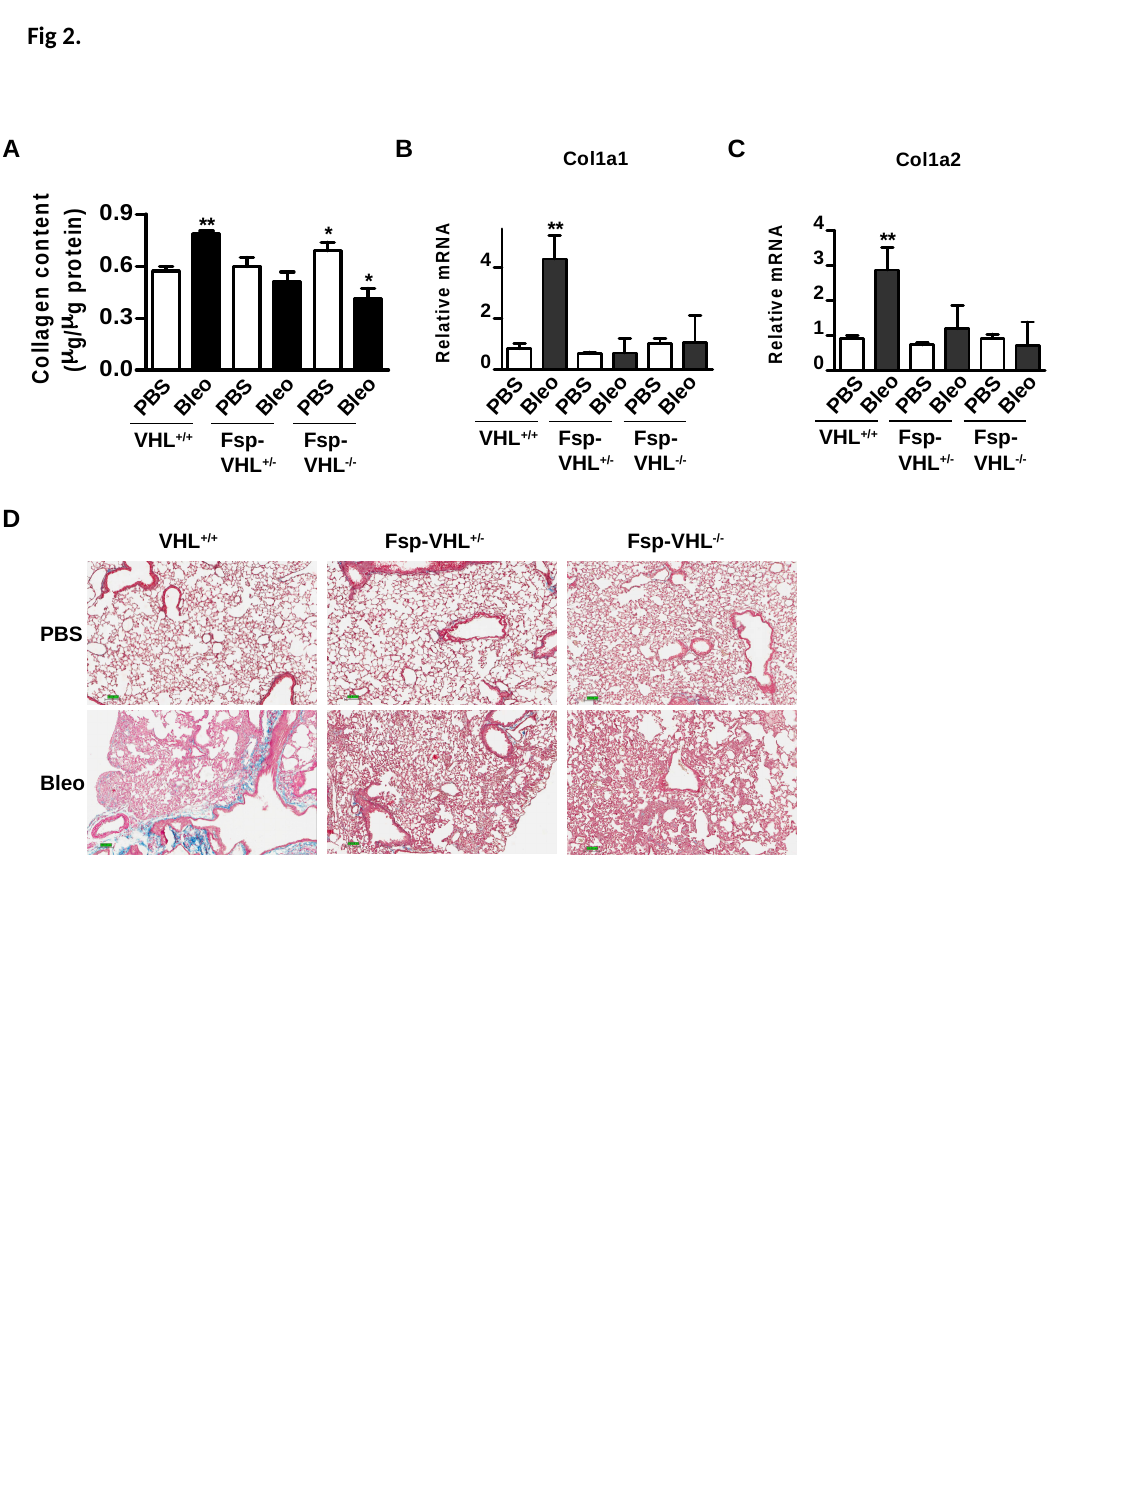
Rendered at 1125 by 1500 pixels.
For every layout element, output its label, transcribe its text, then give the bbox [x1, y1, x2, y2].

text_box B [380, 125, 407, 165]
text_box C [729, 125, 743, 170]
text_box A [0, 125, 36, 165]
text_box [0, 167, 406, 436]
text_box Fig 2. [12, 12, 888, 58]
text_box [742, 126, 1060, 442]
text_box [24, 520, 797, 855]
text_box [462, 355, 711, 484]
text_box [802, 355, 1051, 483]
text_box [409, 124, 727, 441]
text_box D [0, 495, 36, 541]
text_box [117, 357, 377, 486]
